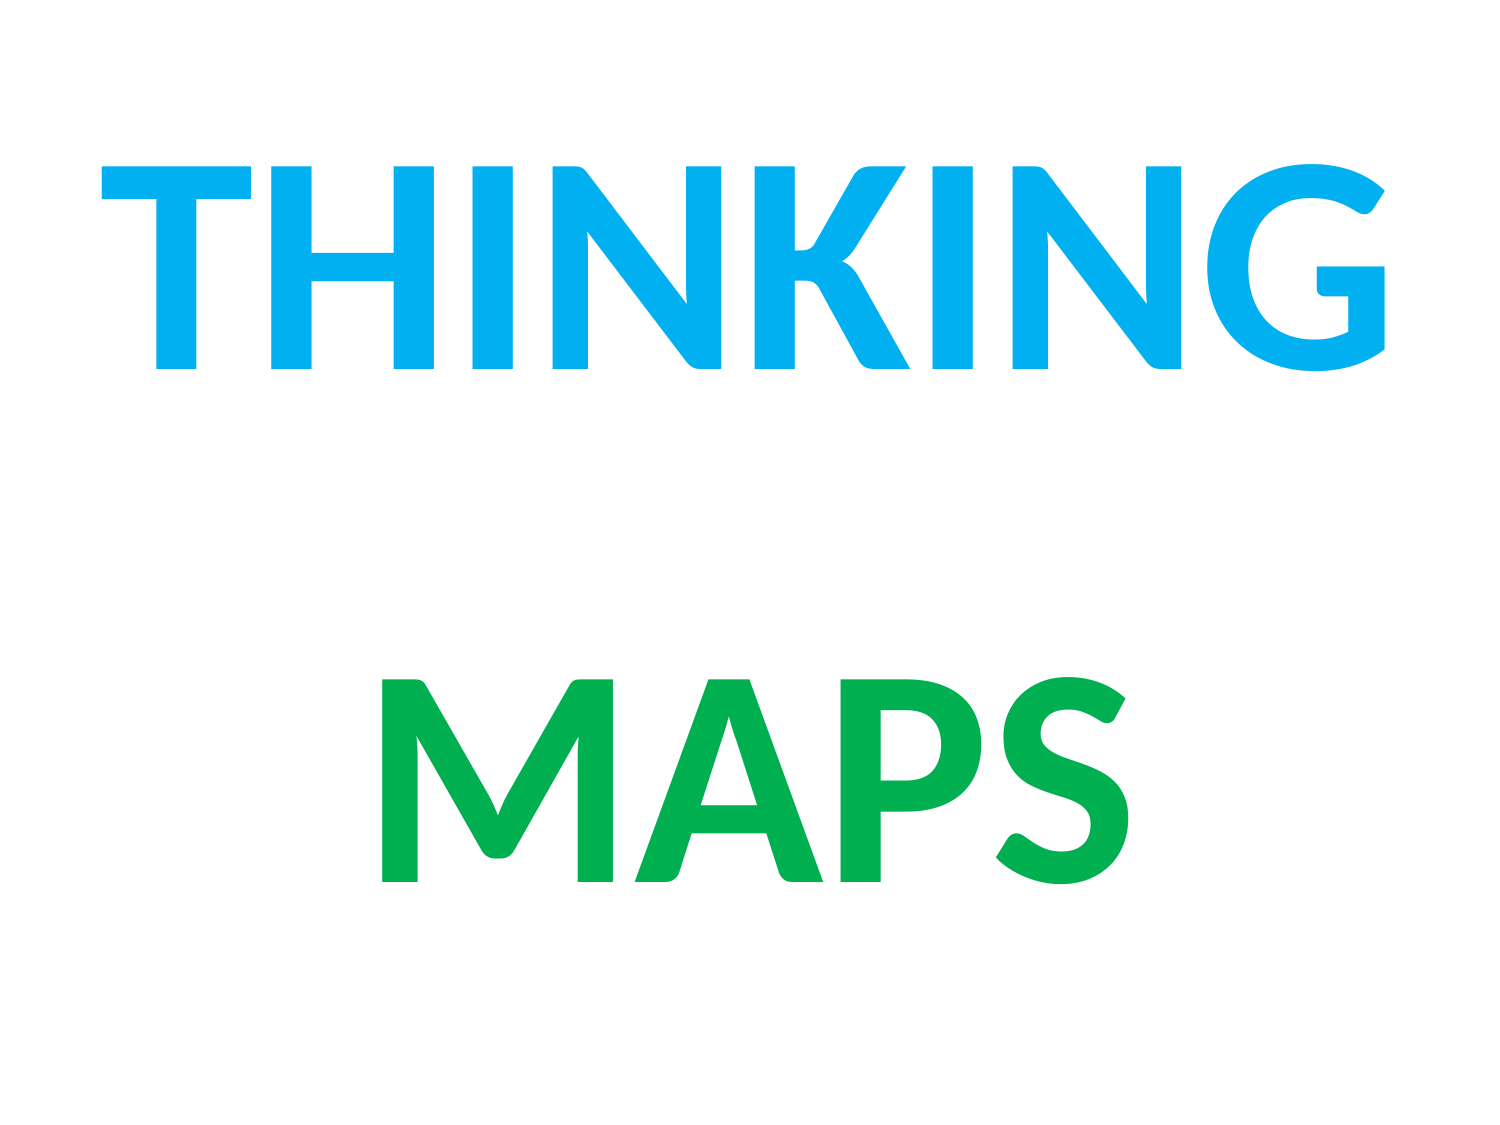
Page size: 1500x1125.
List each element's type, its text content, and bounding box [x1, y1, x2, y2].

text_box Maps [0, 562, 1500, 953]
text_box Thinking [0, 49, 1500, 440]
